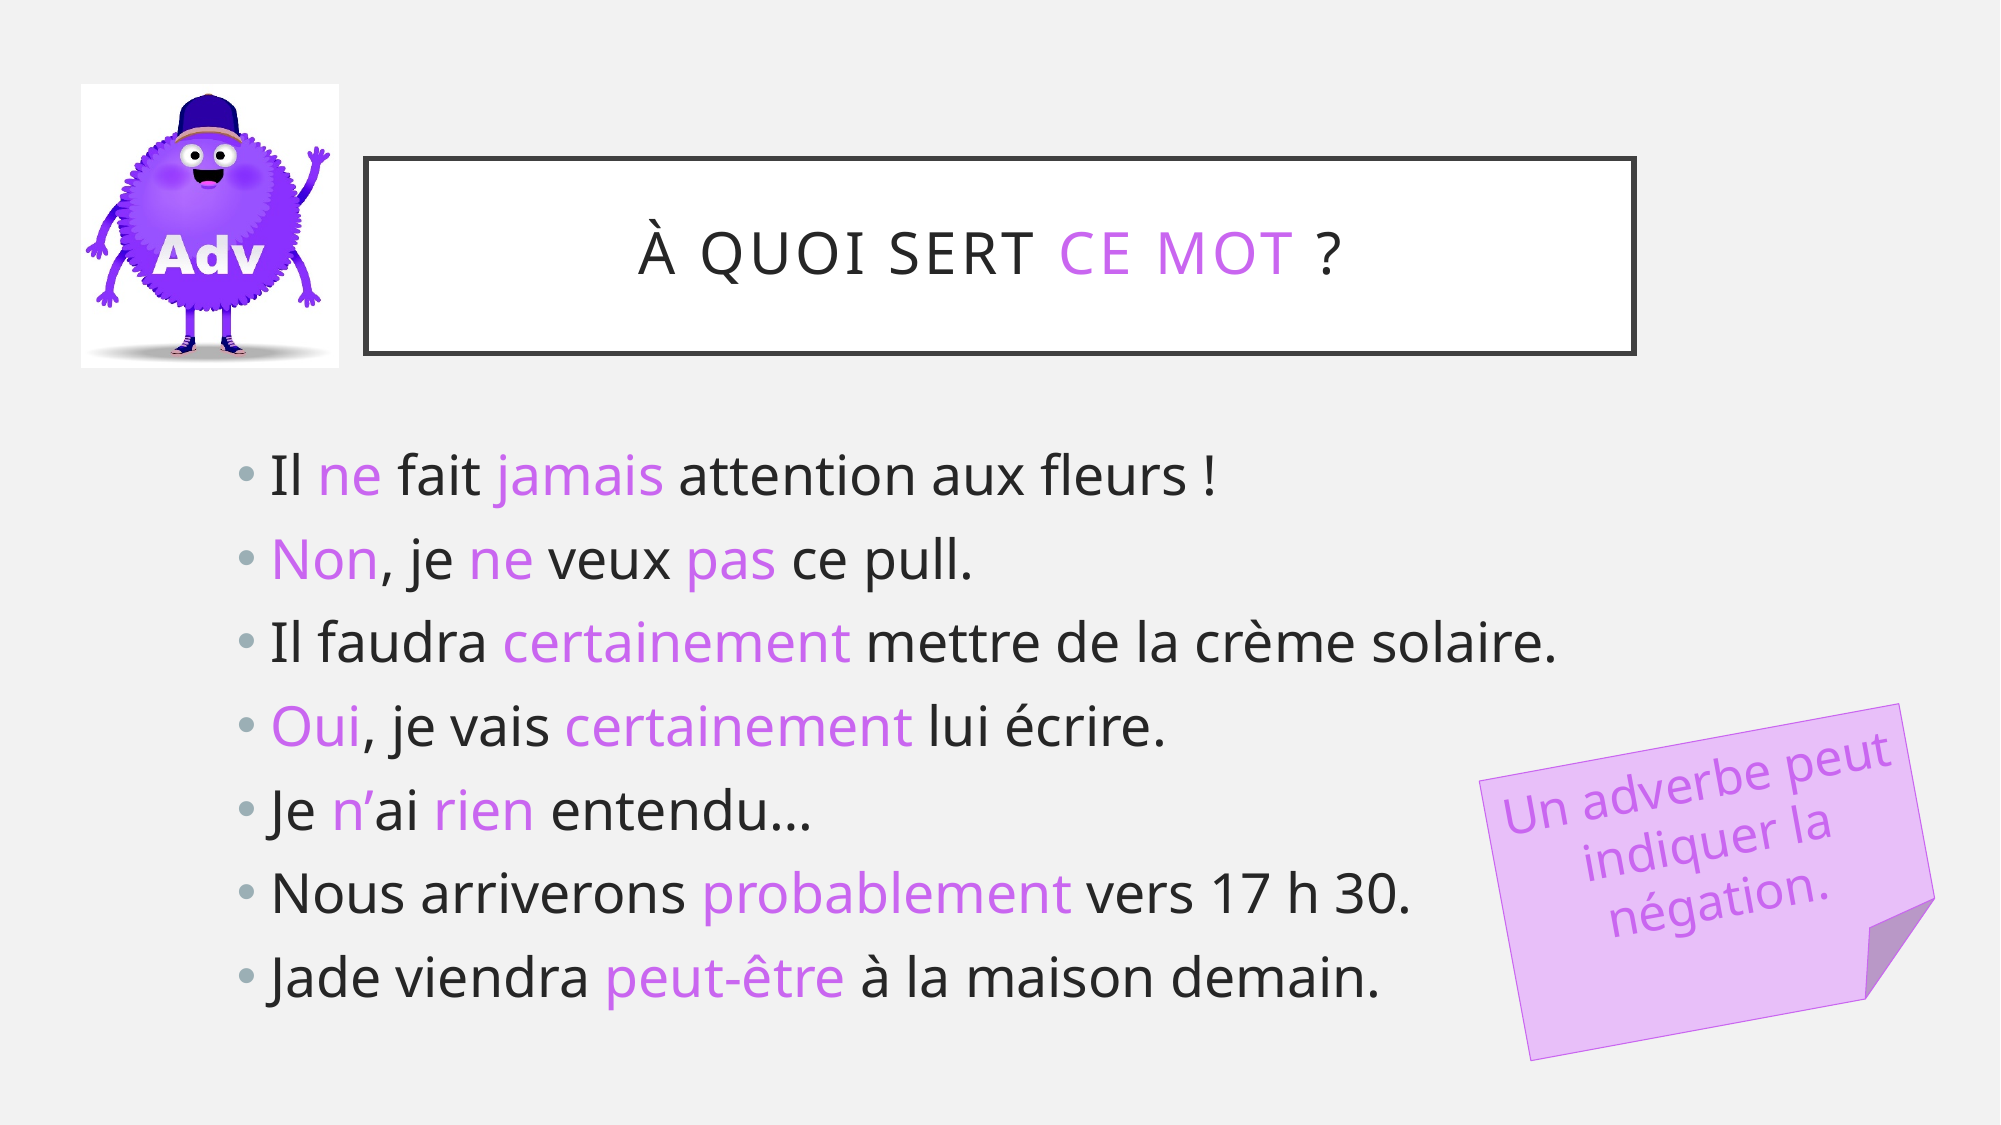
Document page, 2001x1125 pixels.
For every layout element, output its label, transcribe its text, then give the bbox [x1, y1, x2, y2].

list Il ne fait jamais attention aux fleurs ! Non, je ne veux pas ce pull. Il faudra certainement mettre de la crème solaire. Oui, je vais certainement lui écrire. Je n’ai rien entendu… Nous arriverons probablement vers 17 h 30. Jade viendra peut-être à la maison demain. [221, 432, 1775, 1021]
text_box Un adverbe peut indiquer la négation. [1478, 703, 1936, 1062]
picture [81, 84, 339, 368]
title À quoi sert ce mot ? [363, 156, 1637, 356]
